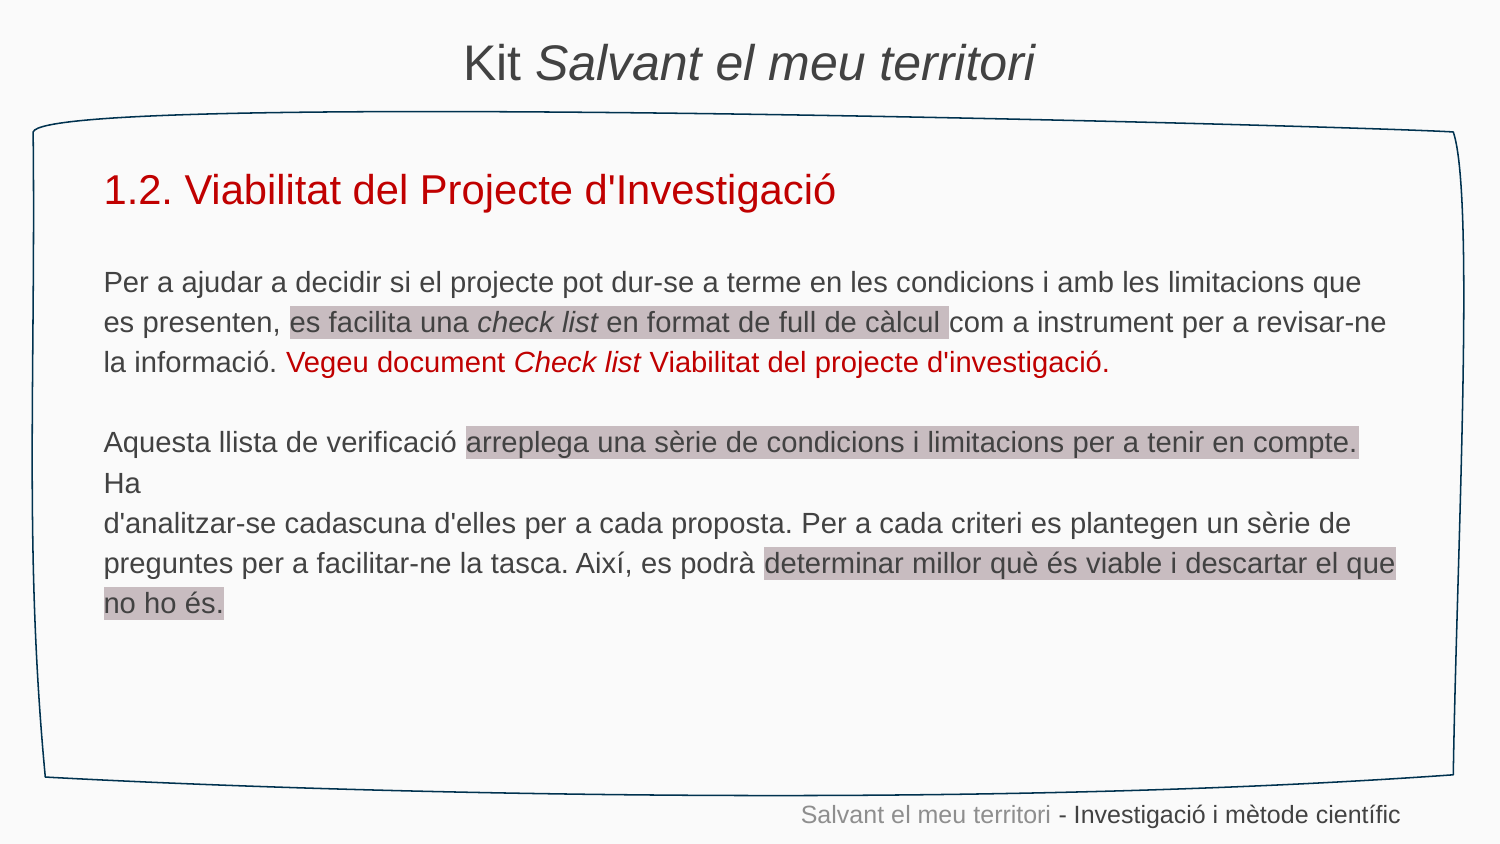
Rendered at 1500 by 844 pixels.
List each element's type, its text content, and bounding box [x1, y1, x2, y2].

text_box 1.2. Viabilitat del Projecte d'Investigació [88, 147, 1417, 234]
text_box [32, 111, 1464, 790]
text_box Kit Salvant el meu territori [0, 20, 1499, 106]
list Per a ajudar a decidir si el projecte pot dur-se a terme en les condicions i amb les limitacions que es presenten, es facilita una check list en format de full de càlcul com a instrument per a revisar-ne la informació. Vegeu document Check list Viabilitat del projecte d'investigació. Aquesta llista de verificació arreplega una sèrie de condicions i limitacions per a tenir en compte. Ha d'analitzar-se cadascuna d'elles per a cada proposta. Per a cada criteri es plantegen un sèrie de preguntes per a facilitar-ne la tasca. Així, es podrà determinar millor què és viable i descartar el que no ho és. [88, 242, 1417, 747]
text_box Salvant el meu territori - Investigació i mètode científic [88, 790, 1417, 844]
